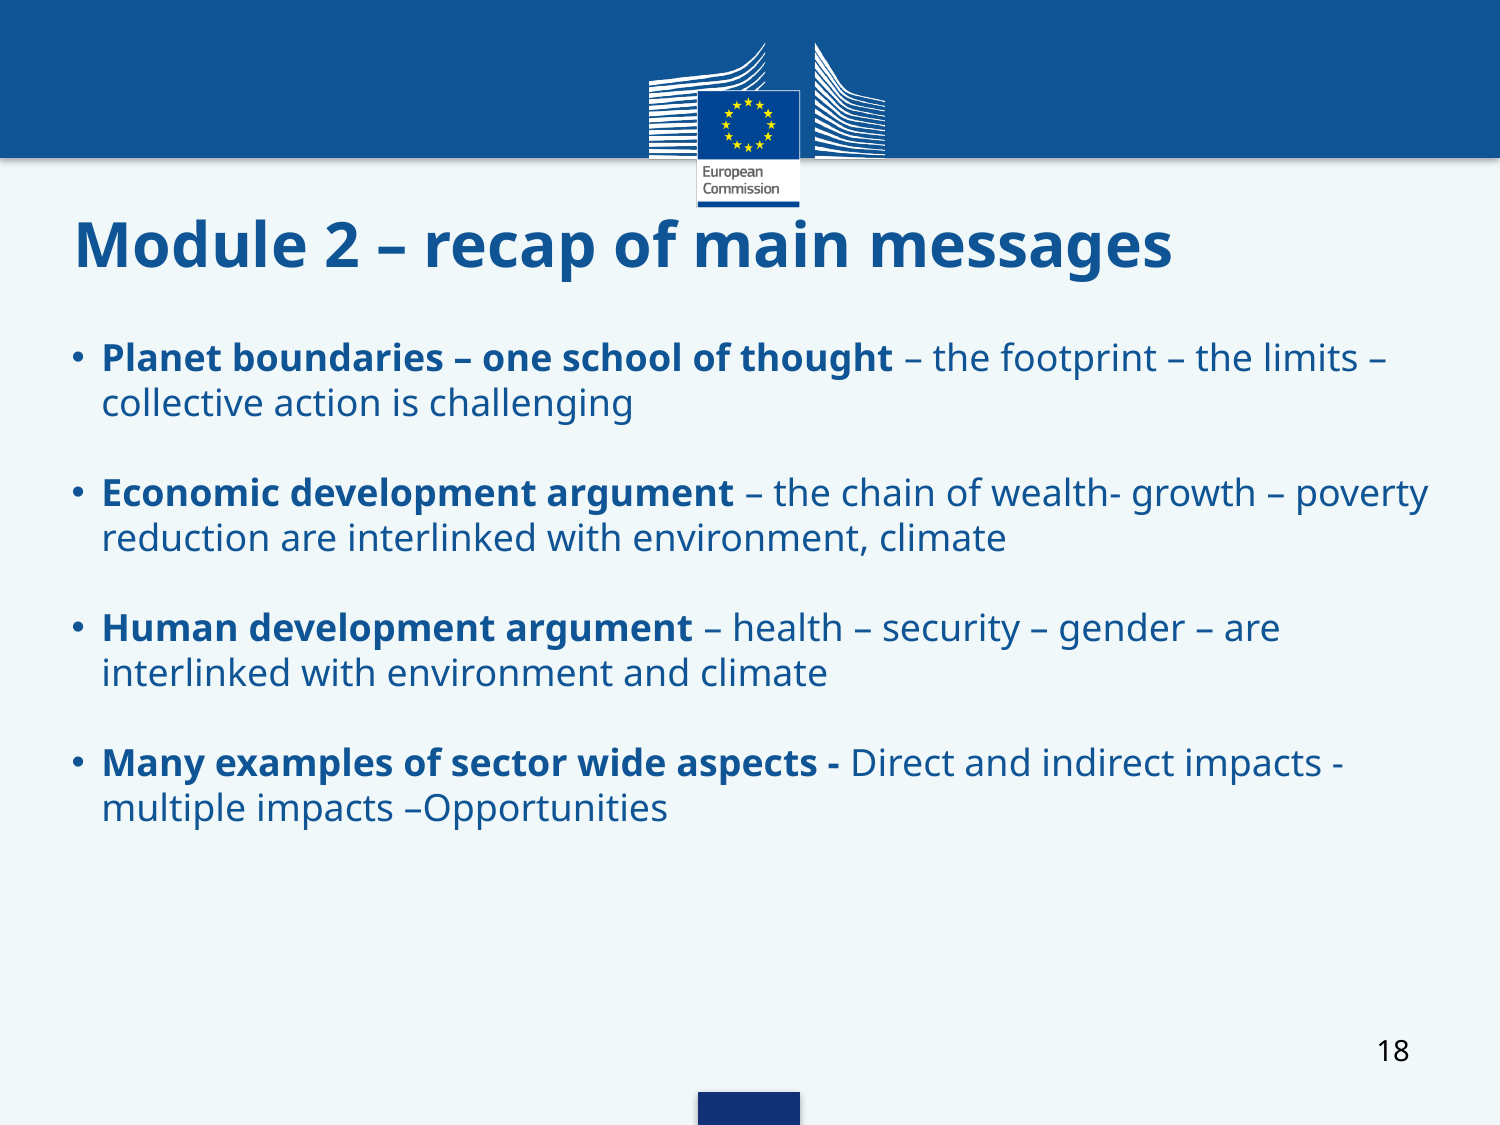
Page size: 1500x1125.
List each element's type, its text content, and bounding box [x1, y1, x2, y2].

text_box Planet boundaries – one school of thought – the footprint – the limits – collective action is challenging Economic development argument – the chain of wealth- growth – poverty reduction are interlinked with environment, climate Human development argument – health – security – gender – are interlinked with environment and climate Many examples of sector wide aspects - Direct and indirect impacts - multiple impacts –Opportunities [56, 326, 1463, 881]
picture [649, 42, 885, 141]
title Module 2 – recap of main messages [0, 141, 1351, 345]
slide_number 18 [1074, 1024, 1426, 1103]
